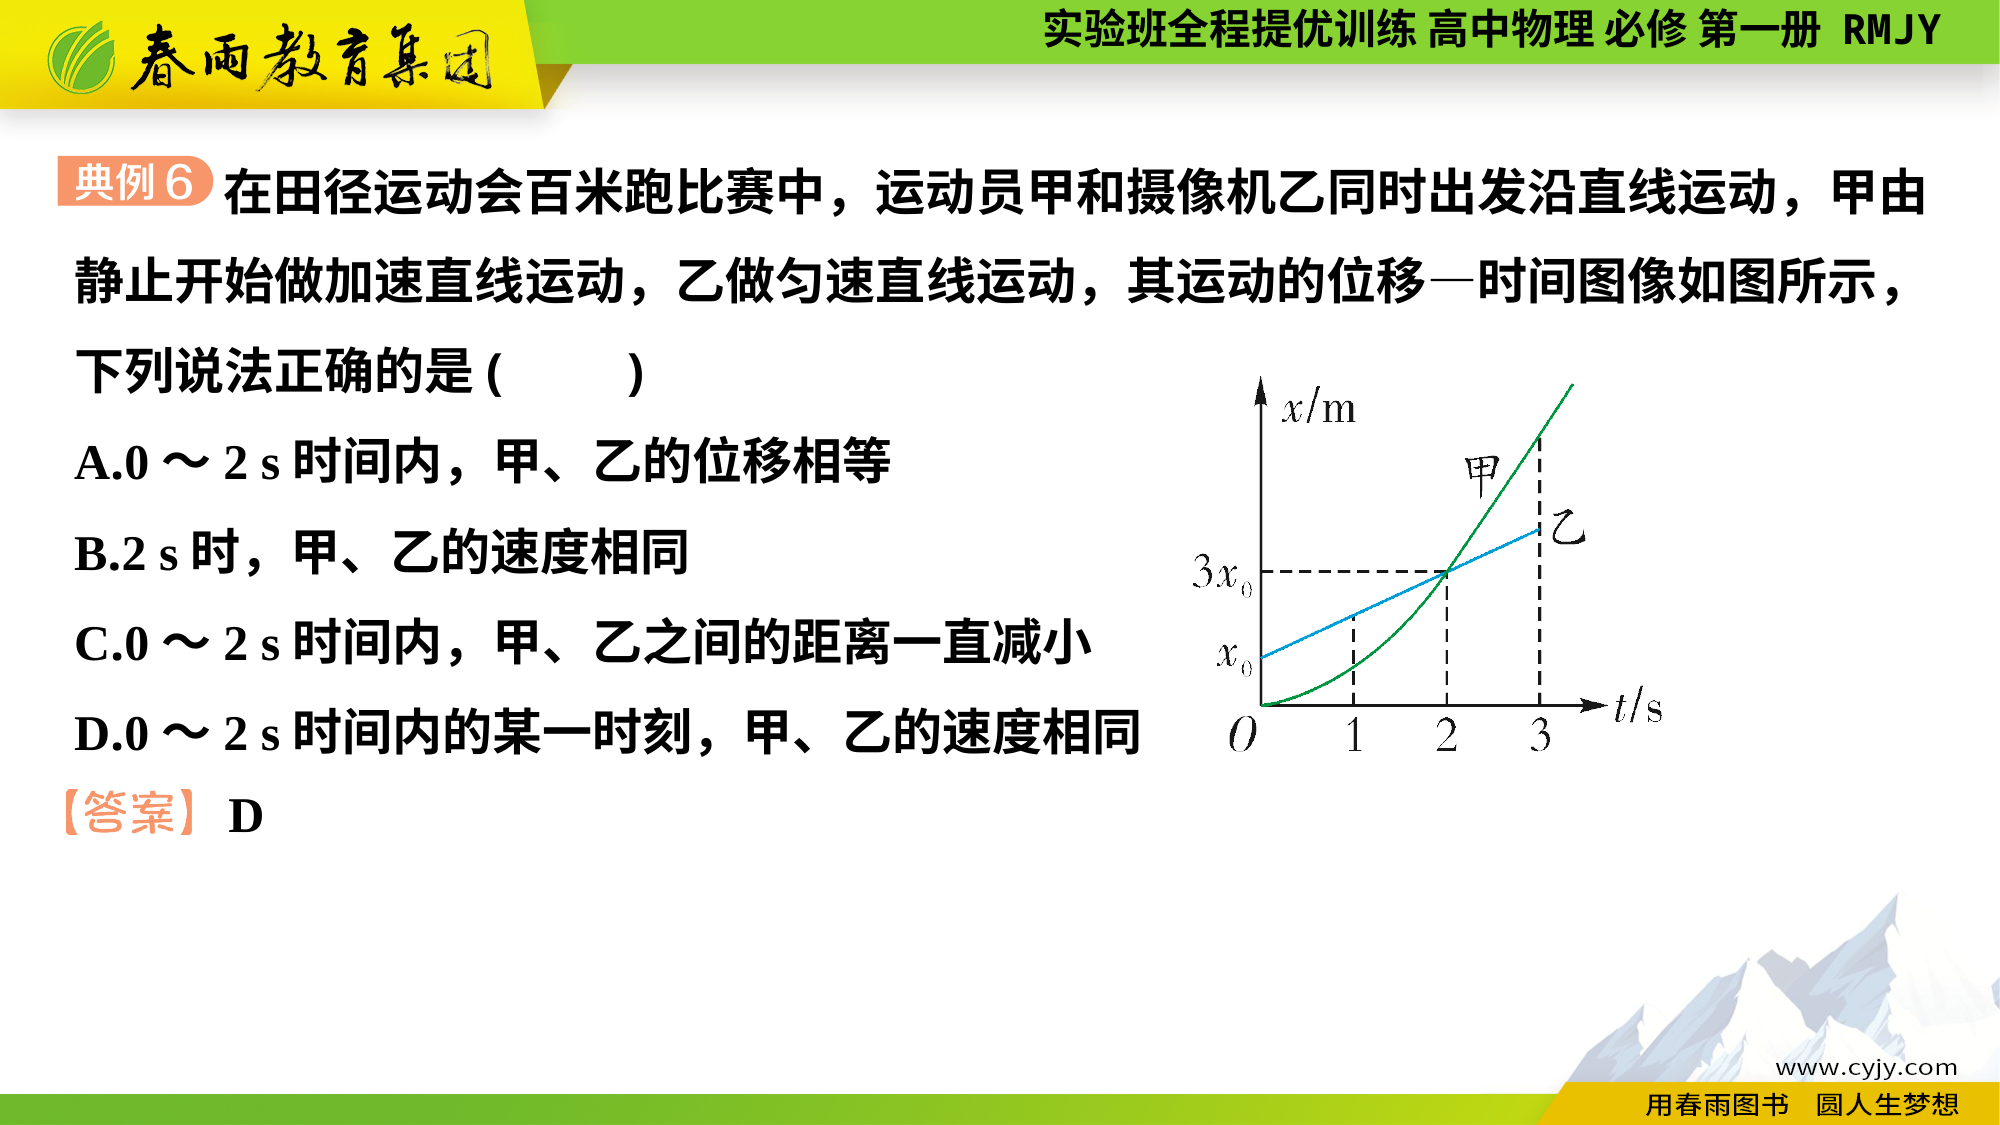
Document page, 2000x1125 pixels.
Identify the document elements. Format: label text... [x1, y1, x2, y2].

picture [0, 0, 2000, 1125]
text_box D [213, 775, 280, 851]
list 在田径运动会百米跑比赛中，运动员甲和摄像机乙同时出发沿直线运动，甲由静止开始做加速直线运动，乙做匀速直线运动，其运动的位移—时间图像如图所示，下列说法正确的是( ) A.0～2 s时间内，甲、乙的位移相等 B.2 s时，甲、乙的速度相同 C.0～2 s时间内，甲、乙之间的距离一直减小 D.0～2 s时间内的某一时刻，甲、乙的速度相同 [59, 122, 1944, 774]
